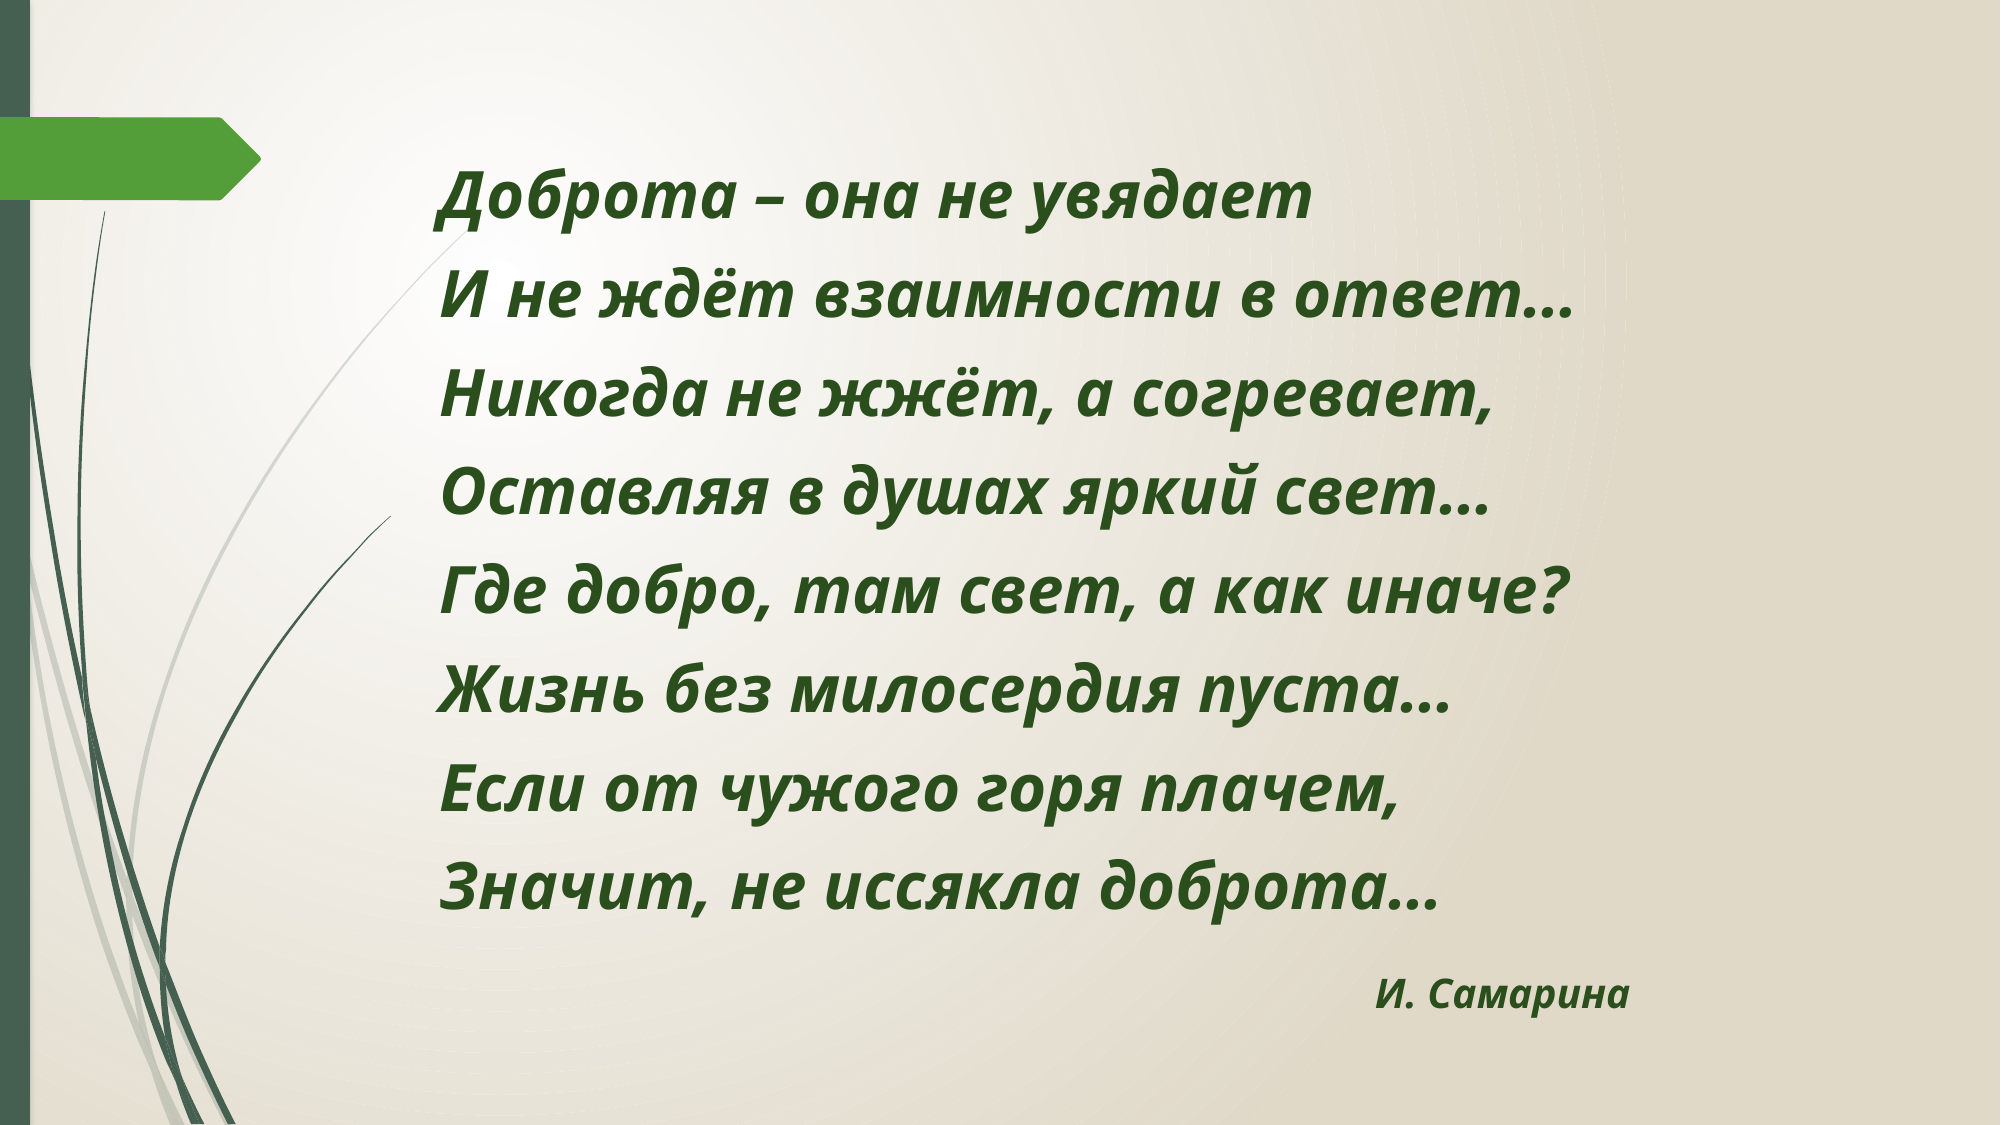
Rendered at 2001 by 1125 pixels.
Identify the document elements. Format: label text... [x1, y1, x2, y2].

list Доброта – она не увядает И не ждёт взаимности в ответ… Никогда не жжёт, а согревает, Оставляя в душах яркий свет… Где добро, там свет, а как иначе? Жизнь без милосердия пуста… Если от чужого горя плачем, Значит, не иссякла доброта… И. Самарина [424, 145, 1888, 1037]
